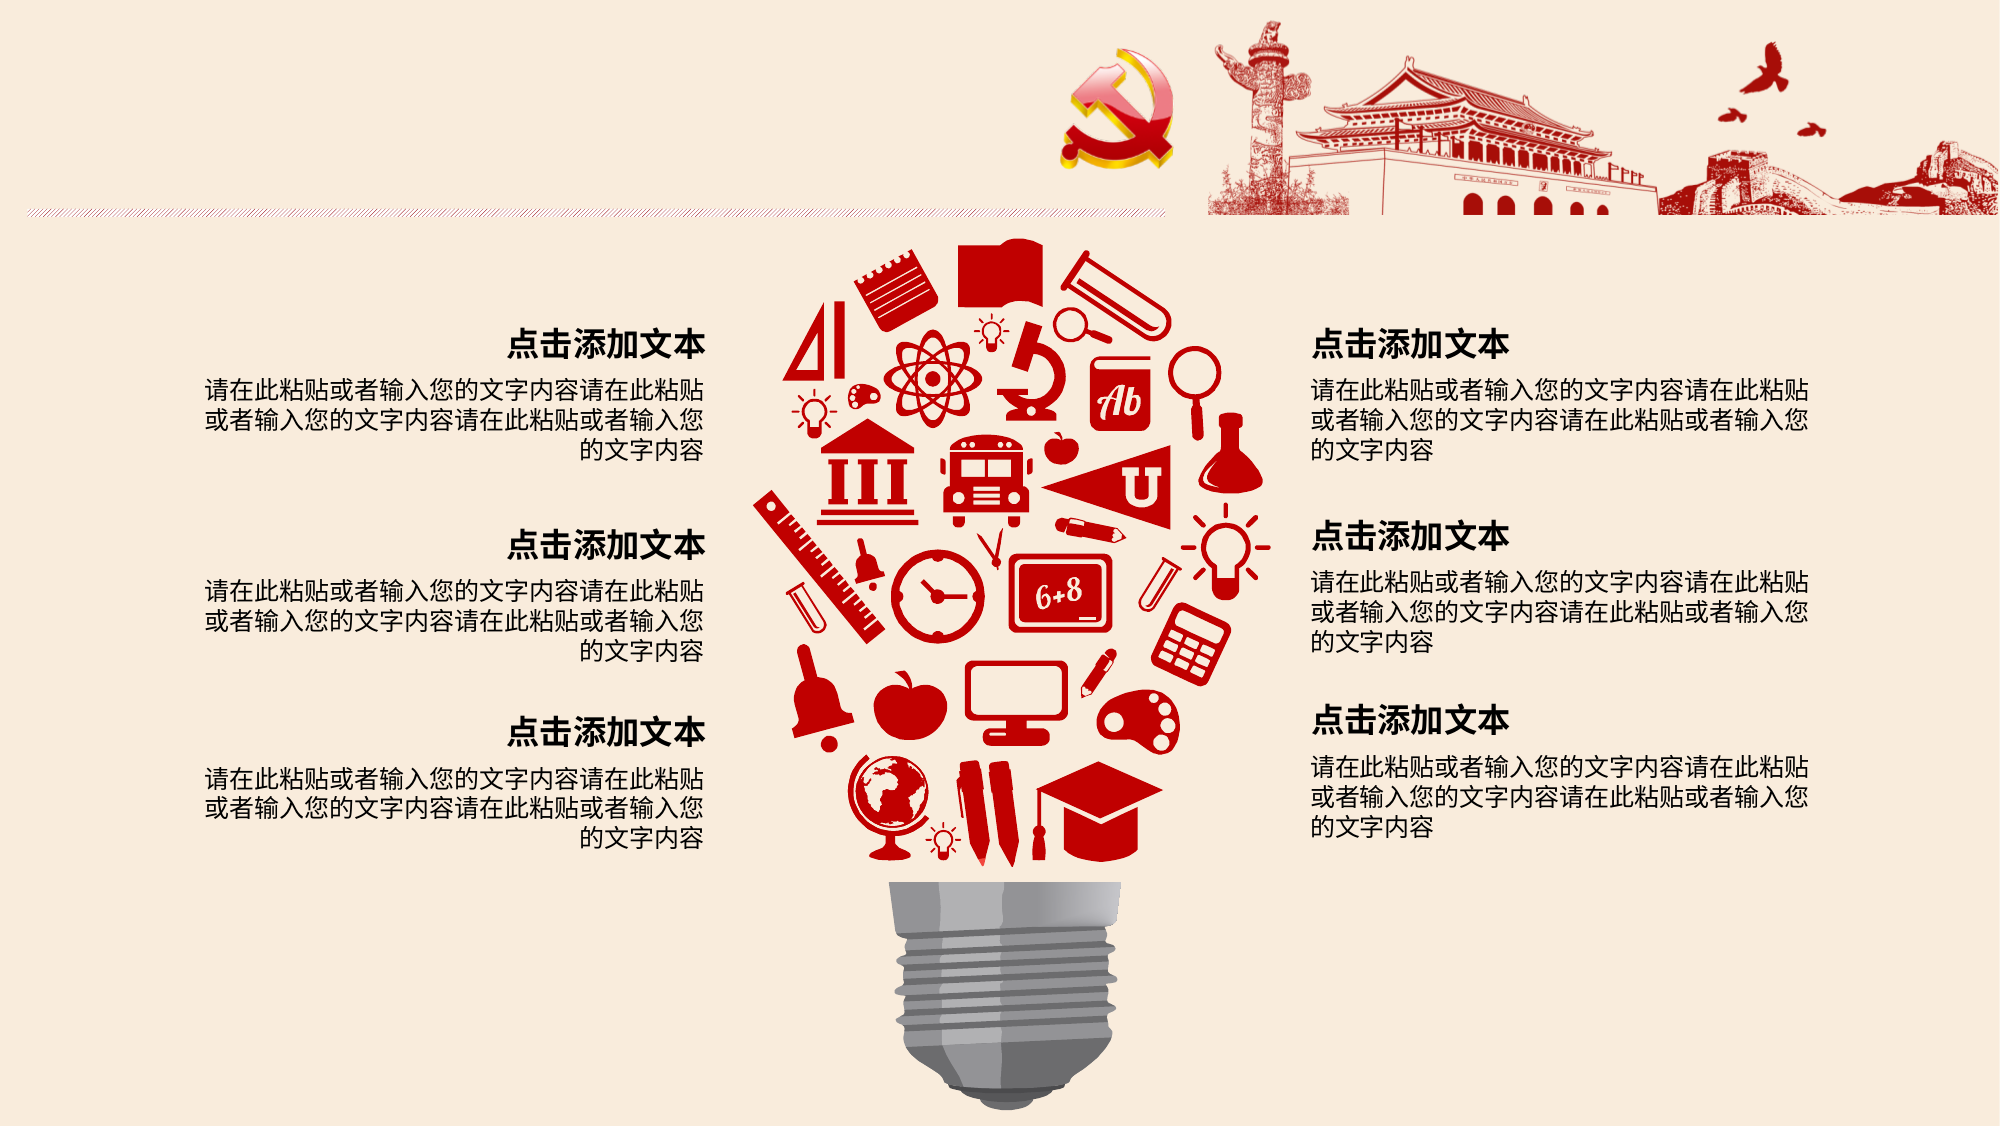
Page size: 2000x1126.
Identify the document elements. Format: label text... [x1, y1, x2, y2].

text_box [1193, 515, 1206, 528]
text_box [869, 582, 877, 591]
text_box [1008, 516, 1021, 528]
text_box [1138, 556, 1183, 613]
text_box [1080, 648, 1117, 699]
text_box 请在此粘贴或者输入您的文字内容请在此粘贴或者输入您的文字内容请在此粘贴或者输入您的文字内容 [179, 367, 720, 472]
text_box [1060, 250, 1172, 342]
text_box [847, 383, 878, 410]
text_box 请在此粘贴或者输入您的文字内容请在此粘贴或者输入您的文字内容请在此粘贴或者输入您的文字内容 [179, 755, 720, 861]
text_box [890, 549, 986, 644]
text_box [1223, 502, 1228, 519]
text_box [1180, 545, 1197, 550]
text_box [949, 434, 1023, 450]
text_box 点击添加文本 [1296, 507, 1526, 559]
text_box [978, 318, 1010, 353]
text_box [1167, 345, 1222, 441]
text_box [888, 856, 1122, 1111]
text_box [976, 527, 1004, 571]
text_box [1054, 517, 1127, 544]
text_box [1027, 458, 1033, 475]
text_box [847, 754, 930, 861]
text_box [1200, 522, 1251, 601]
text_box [956, 760, 990, 860]
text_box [781, 301, 845, 381]
text_box [1008, 553, 1113, 633]
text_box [785, 581, 827, 634]
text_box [1044, 431, 1080, 465]
text_box 请在此粘贴或者输入您的文字内容请在此粘贴或者输入您的文字内容请在此粘贴或者输入您的文字内容 [1295, 367, 1835, 472]
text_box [992, 760, 1020, 855]
text_box [997, 321, 1066, 421]
text_box [1245, 515, 1258, 528]
text_box [964, 660, 1068, 746]
text_box [1245, 567, 1258, 581]
text_box 点击添加文本 [491, 516, 722, 572]
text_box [1032, 761, 1164, 863]
text_box [940, 458, 946, 475]
text_box 点击添加文本 [491, 315, 722, 371]
text_box [1096, 689, 1180, 755]
text_box [1089, 356, 1151, 431]
text_box [1254, 545, 1271, 550]
text_box [791, 644, 855, 739]
text_box 请在此粘贴或者输入您的文字内容请在此粘贴或者输入您的文字内容请在此粘贴或者输入您的文字内容 [1295, 559, 1835, 664]
text_box 点击添加文本 [1296, 692, 1526, 743]
text_box 点击添加文本 [491, 704, 722, 759]
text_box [816, 418, 919, 526]
text_box [820, 735, 838, 753]
text_box [797, 394, 831, 438]
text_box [883, 329, 983, 429]
text_box [952, 516, 965, 528]
text_box [752, 489, 885, 645]
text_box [1052, 307, 1113, 344]
text_box [1198, 412, 1263, 494]
picture [0, 0, 2000, 1126]
text_box 请在此粘贴或者输入您的文字内容请在此粘贴或者输入您的文字内容请在此粘贴或者输入您的文字内容 [179, 568, 720, 673]
text_box [958, 238, 1043, 308]
text_box 请在此粘贴或者输入您的文字内容请在此粘贴或者输入您的文字内容请在此粘贴或者输入您的文字内容 [1295, 743, 1835, 849]
text_box [853, 249, 939, 330]
text_box [935, 822, 951, 855]
text_box [854, 538, 885, 584]
text_box 点击添加文本 [1296, 315, 1526, 367]
text_box [1193, 567, 1206, 581]
text_box [943, 452, 1030, 513]
text_box [1150, 603, 1232, 687]
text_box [873, 670, 948, 741]
text_box [1041, 446, 1171, 530]
